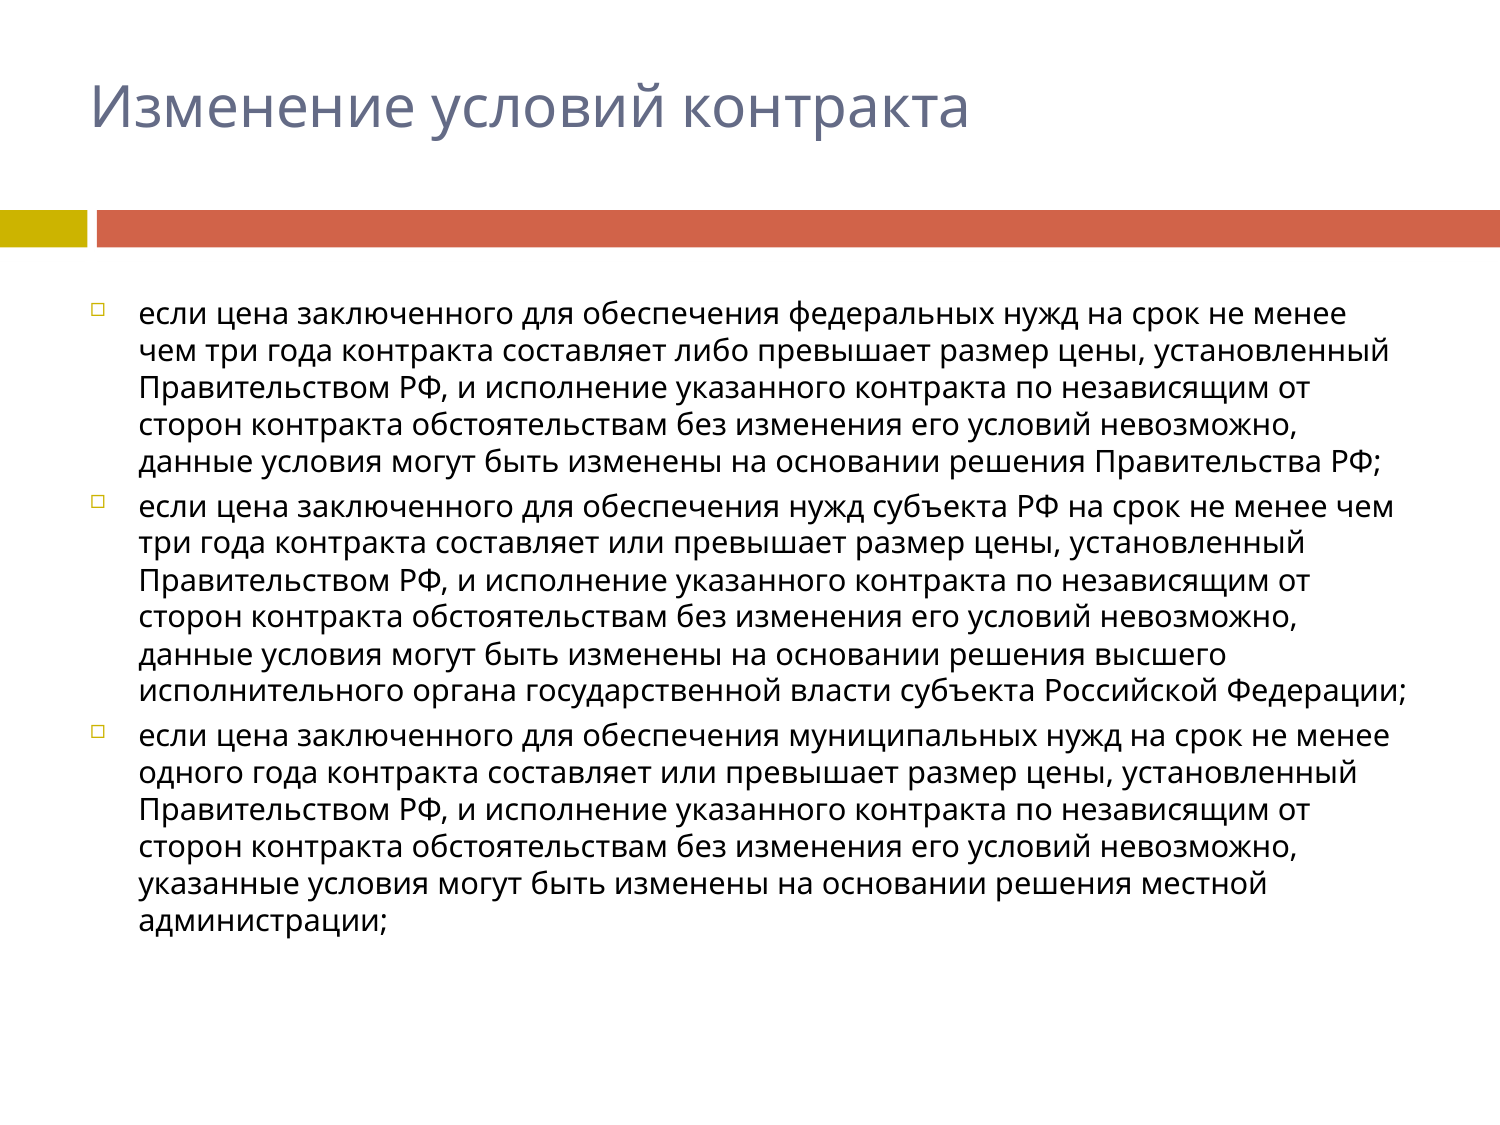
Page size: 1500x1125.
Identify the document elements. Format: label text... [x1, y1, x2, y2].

title Изменение условий контракта [75, 16, 1425, 192]
list если цена заключенного для обеспечения федеральных нужд на срок не менее чем три года контракта составляет либо превышает размер цены, установленный Правительством РФ, и исполнение указанного контракта по независящим от сторон контракта обстоятельствам без изменения его условий невозможно, данные условия могут быть изменены на основании решения Правительства РФ; если цена заключенного для обеспечения нужд субъекта РФ на срок не менее чем три года контракта составляет или превышает размер цены, установленный Правительством РФ, и исполнение указанного контракта по независящим от сторон контракта обстоятельствам без изменения его условий невозможно, данные условия могут быть изменены на основании решения высшего исполнительного органа государственной власти субъекта Российской Федерации; если цена заключенного для обеспечения муниципальных нужд на срок не менее одного года контракта составляет или превышает размер цены, установленный Правительством РФ, и исполнение указанного контракта по независящим от сторон контракта обстоятельствам без изменения его условий невозможно, указанные условия могут быть изменены на основании решения местной администрации; [75, 286, 1425, 997]
